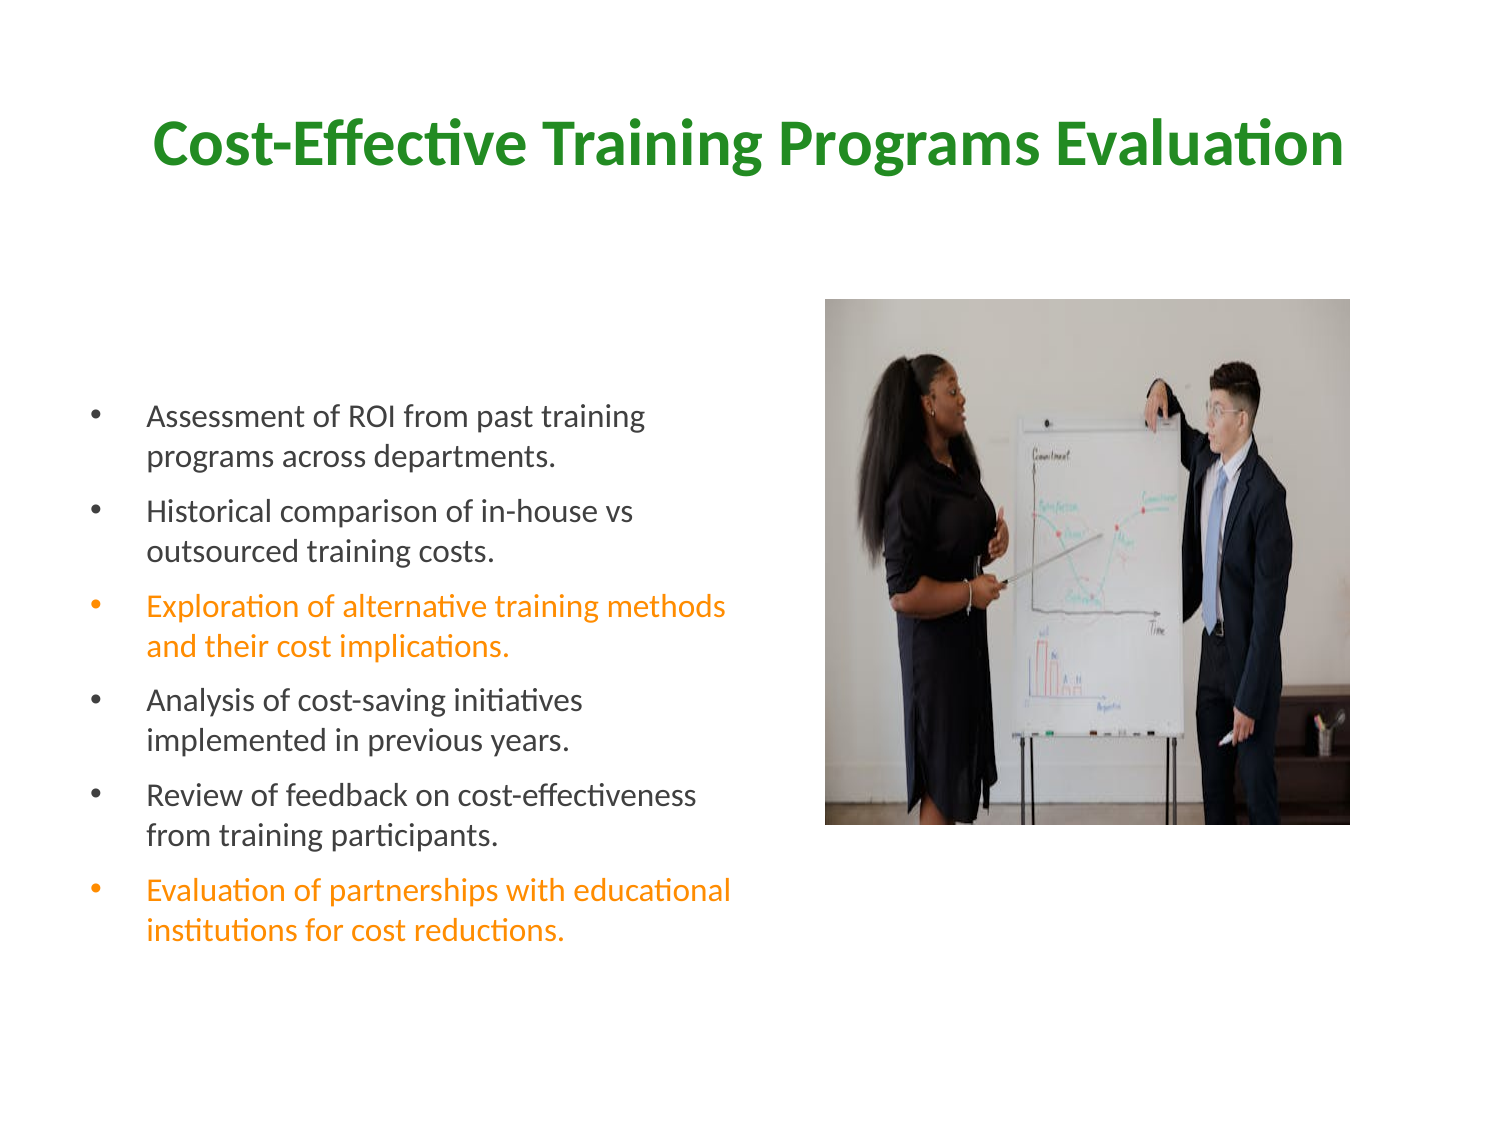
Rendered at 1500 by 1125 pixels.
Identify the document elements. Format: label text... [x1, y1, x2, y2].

title Cost-Effective Training Programs Evaluation [75, 45, 1425, 233]
list Assessment of ROI from past training programs across departments. Historical comparison of in-house vs outsourced training costs. Exploration of alternative training methods and their cost implications. Analysis of cost-saving initiatives implemented in previous years. Review of feedback on cost-effectiveness from training participants. Evaluation of partnerships with educational institutions for cost reductions. [75, 299, 750, 900]
picture [824, 299, 1351, 826]
